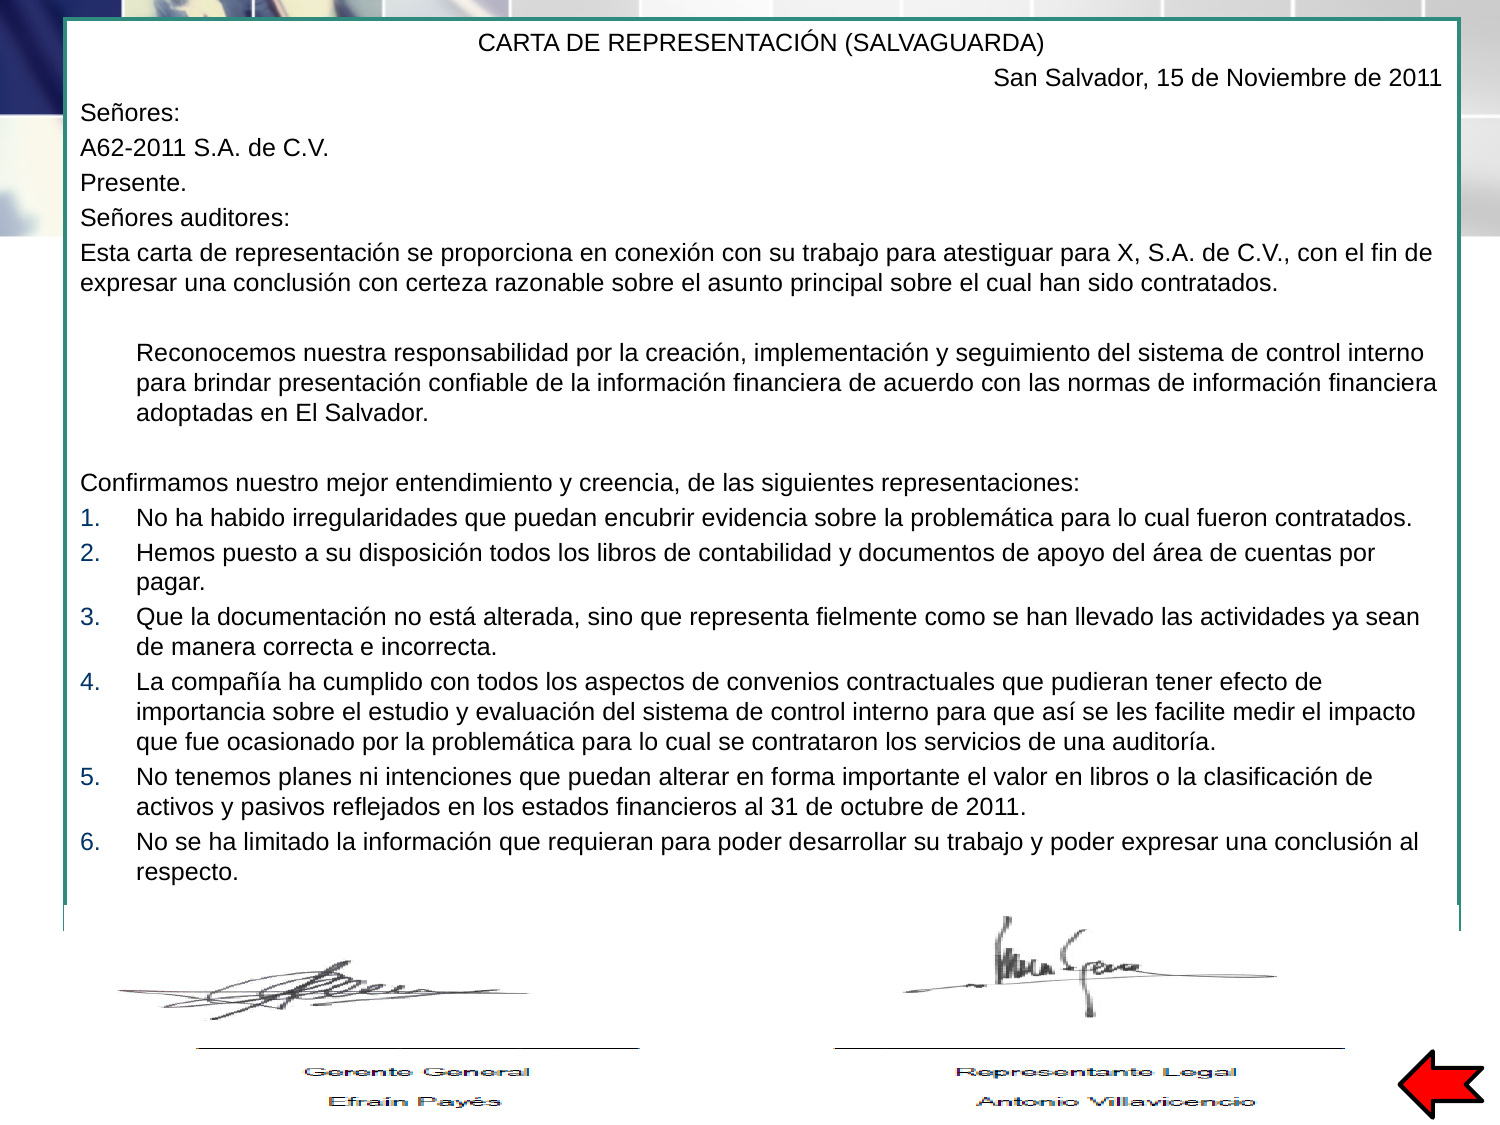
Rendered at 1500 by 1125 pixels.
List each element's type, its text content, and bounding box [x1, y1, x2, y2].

text_box [1465, 1065, 1485, 1104]
picture [64, 904, 1459, 1125]
list CARTA DE REPRESENTACIÓN (SALVAGUARDA) San Salvador, 15 de Noviembre de 2011 Señores: A62-2011 S.A. de C.V. Presente. Señores auditores: Esta carta de representación se proporciona en conexión con su trabajo para atestiguar para X, S.A. de C.V., con el fin de expresar una conclusión con certeza razonable sobre el asunto principal sobre el cual han sido contratados. Reconocemos nuestra responsabilidad por la creación, implementación y seguimiento del sistema de control interno para brindar presentación confiable de la información financiera de acuerdo con las normas de información financiera adoptadas en El Salvador. Confirmamos nuestro mejor entendimiento y creencia, de las siguientes representaciones: No ha habido irregularidades que puedan encubrir evidencia sobre la problemática para lo cual fueron contratados. Hemos puesto a su disposición todos los libros de contabilidad y documentos de apoyo del área de cuentas por pagar. Que la documentación no está alterada, sino que representa fielmente como se han llevado las actividades ya sean de manera correcta e incorrecta. La compañía ha cumplido con todos los aspectos de convenios contractuales que pudieran tener efecto de importancia sobre el estudio y evaluación del sistema de control interno para que así se les facilite medir el impacto que fue ocasionado por la problemática para lo cual se contrataron los servicios de una auditoría. No tenemos planes ni intenciones que puedan alterar en forma importante el valor en libros o la clasificación de activos y pasivos reflejados en los estados financieros al 31 de octubre de 2011. No se ha limitado la información que requieran para poder desarrollar su trabajo y poder expresar una conclusión al respecto. [63, 17, 1461, 905]
picture [0, 0, 1500, 238]
